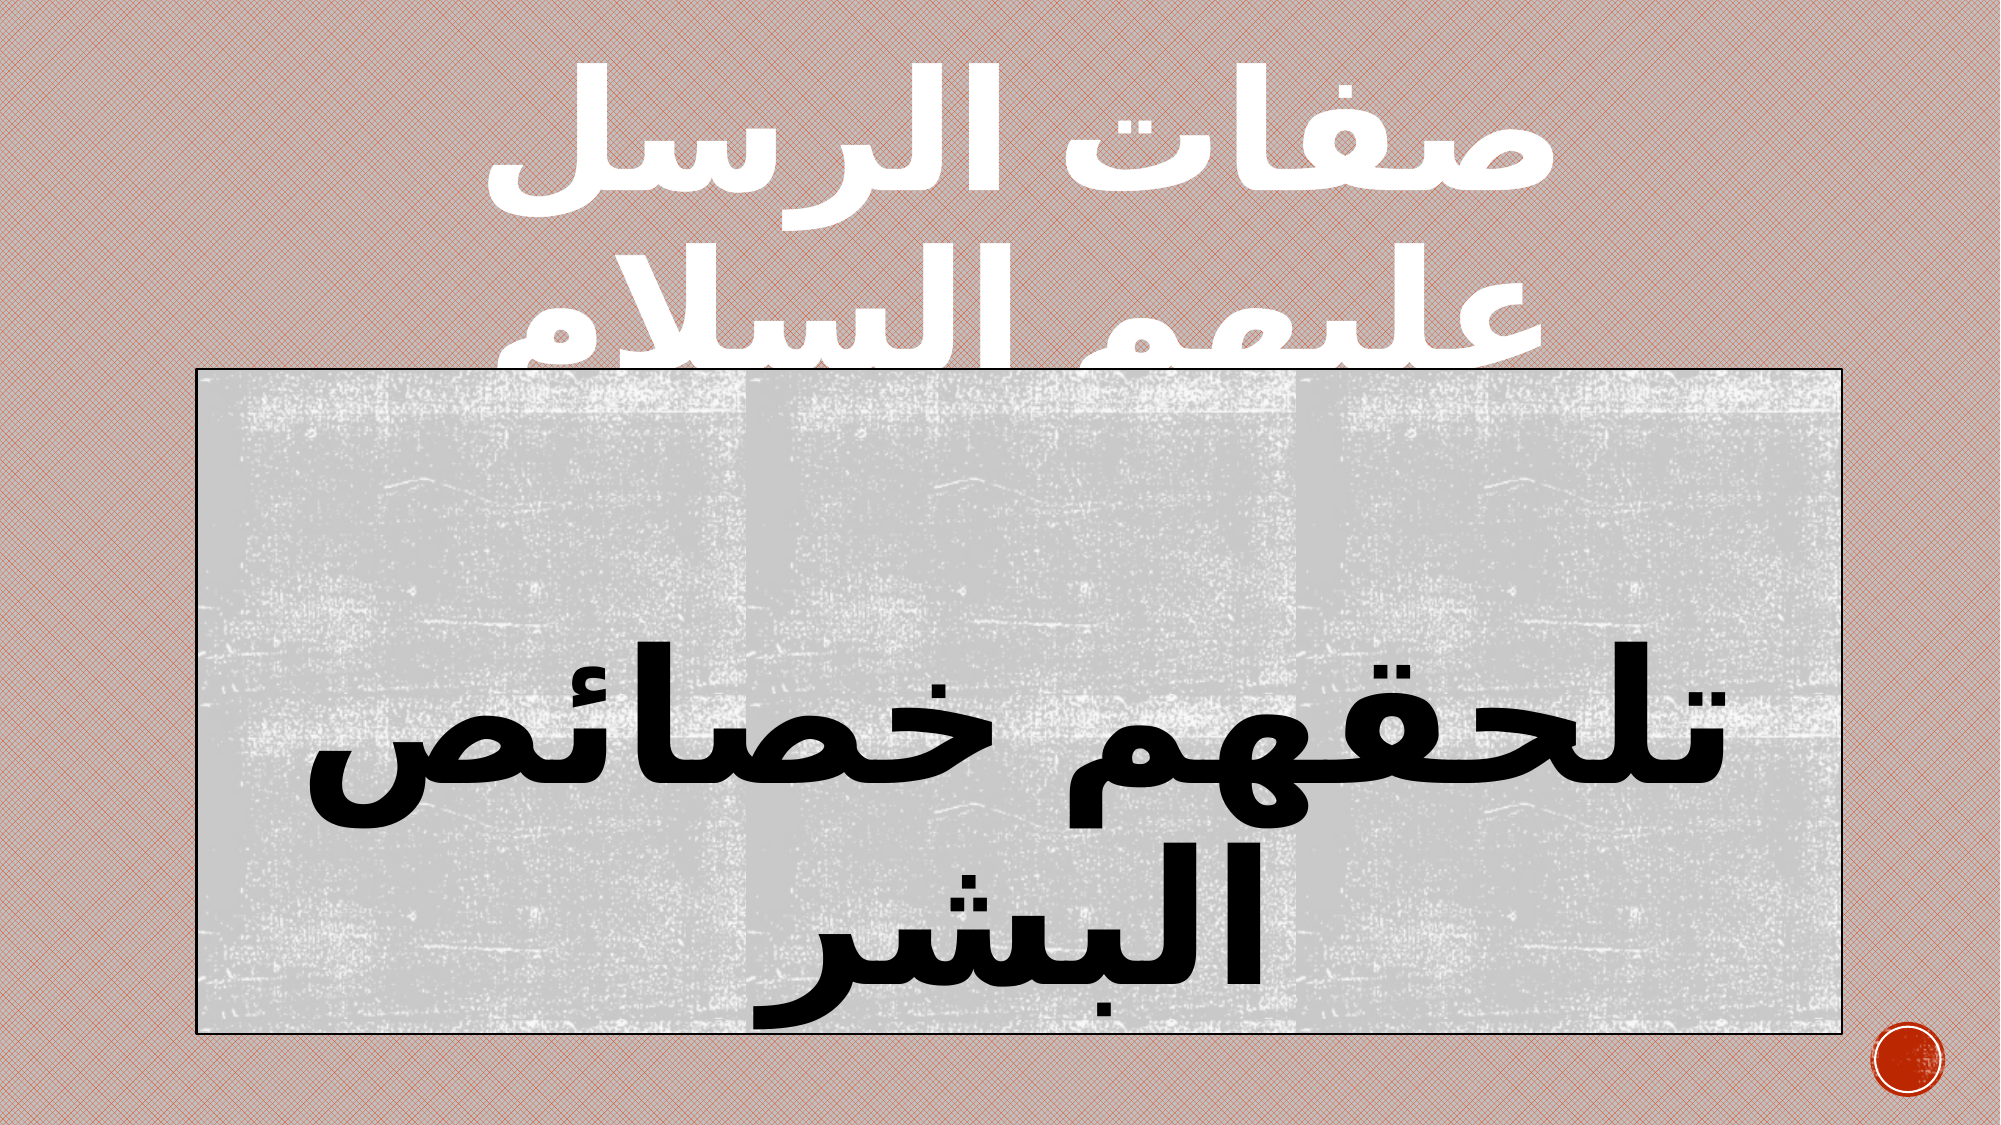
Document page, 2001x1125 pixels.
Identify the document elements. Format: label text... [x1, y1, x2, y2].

title صفات الرسل عليهم السلام [232, 44, 1813, 368]
list تلحقهم خصائص البشر [195, 368, 1843, 1035]
